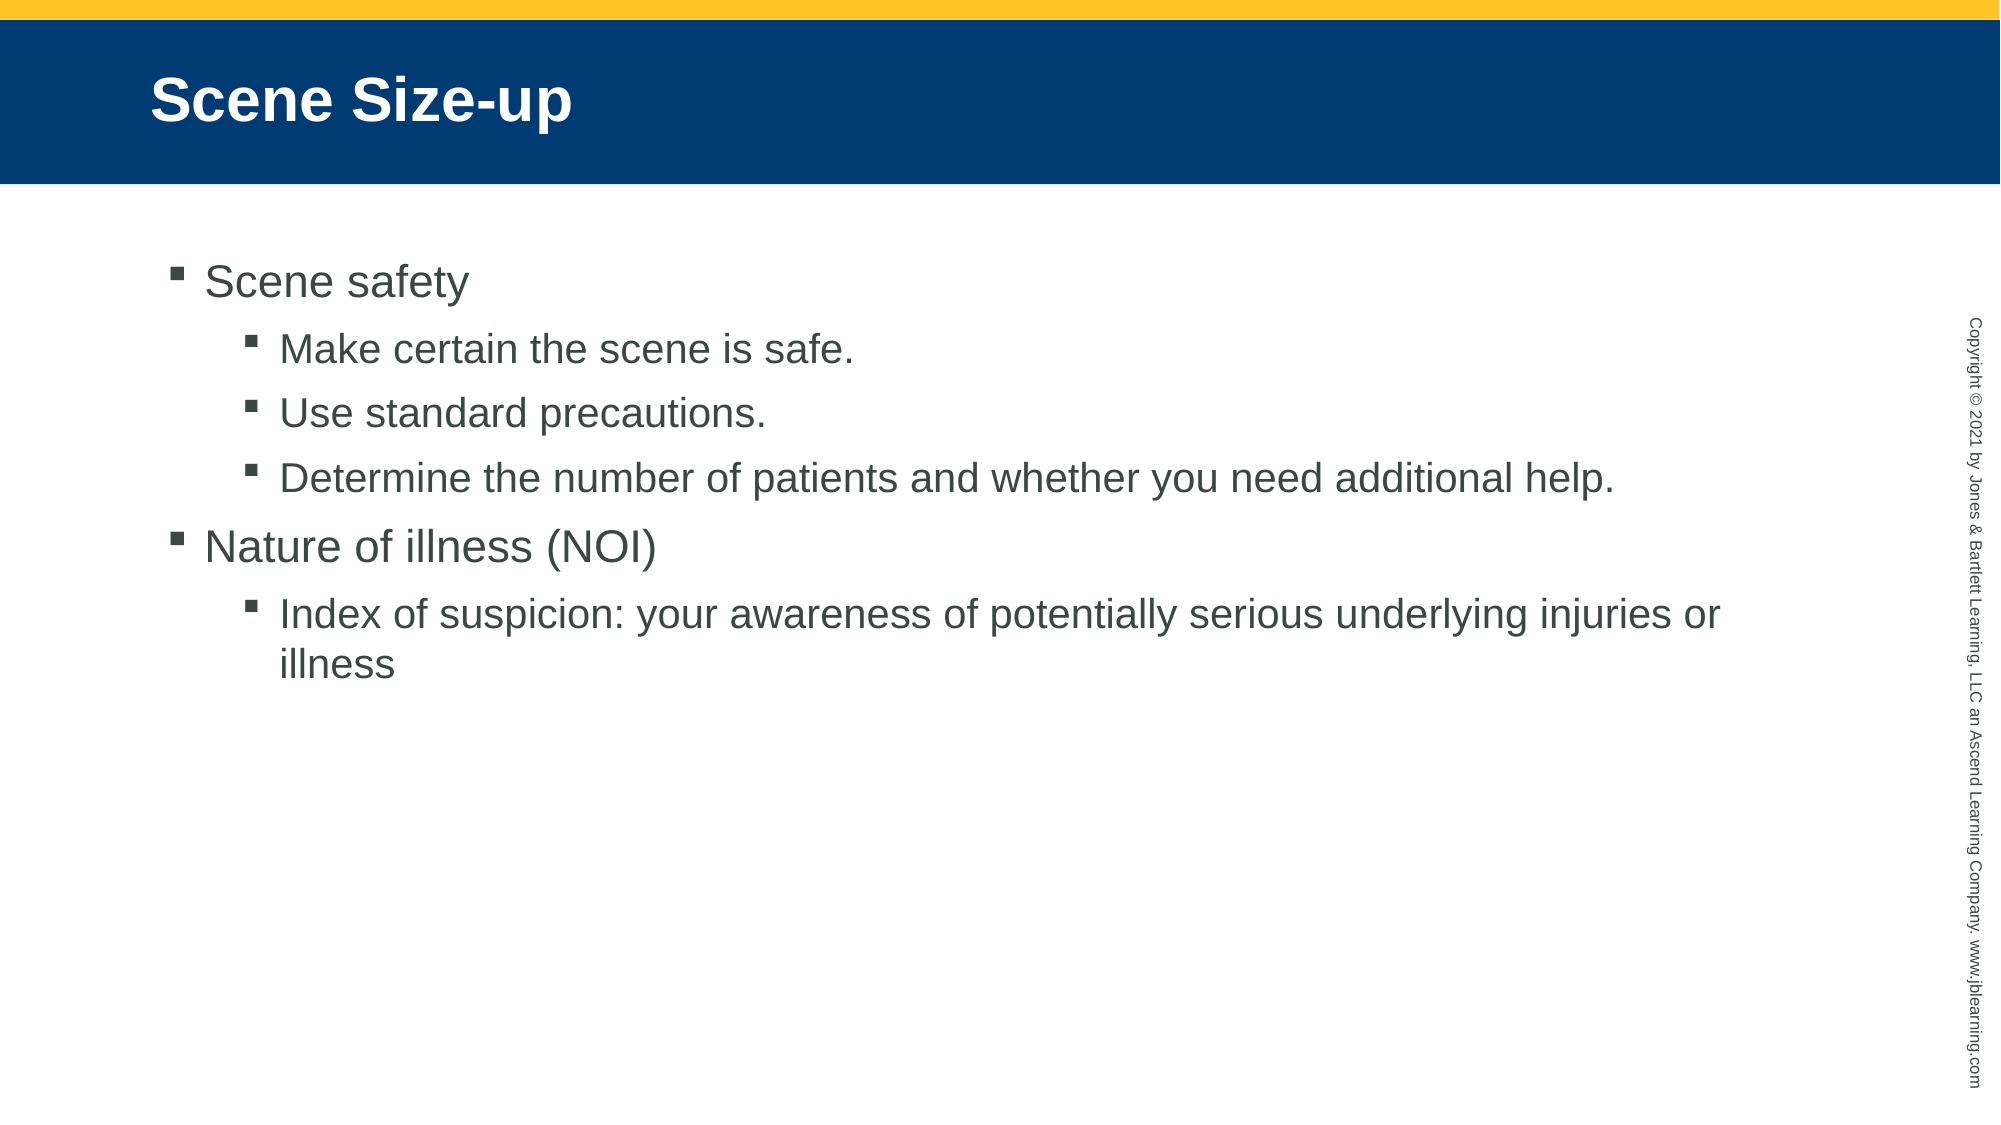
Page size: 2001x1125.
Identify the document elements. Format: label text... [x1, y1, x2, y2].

title Scene Size-up [0, 19, 2000, 185]
list Scene safety Make certain the scene is safe. Use standard precautions. Determine the number of patients and whether you need additional help. Nature of illness (NOI) Index of suspicion: your awareness of potentially serious underlying injuries or illness [151, 244, 1840, 1016]
